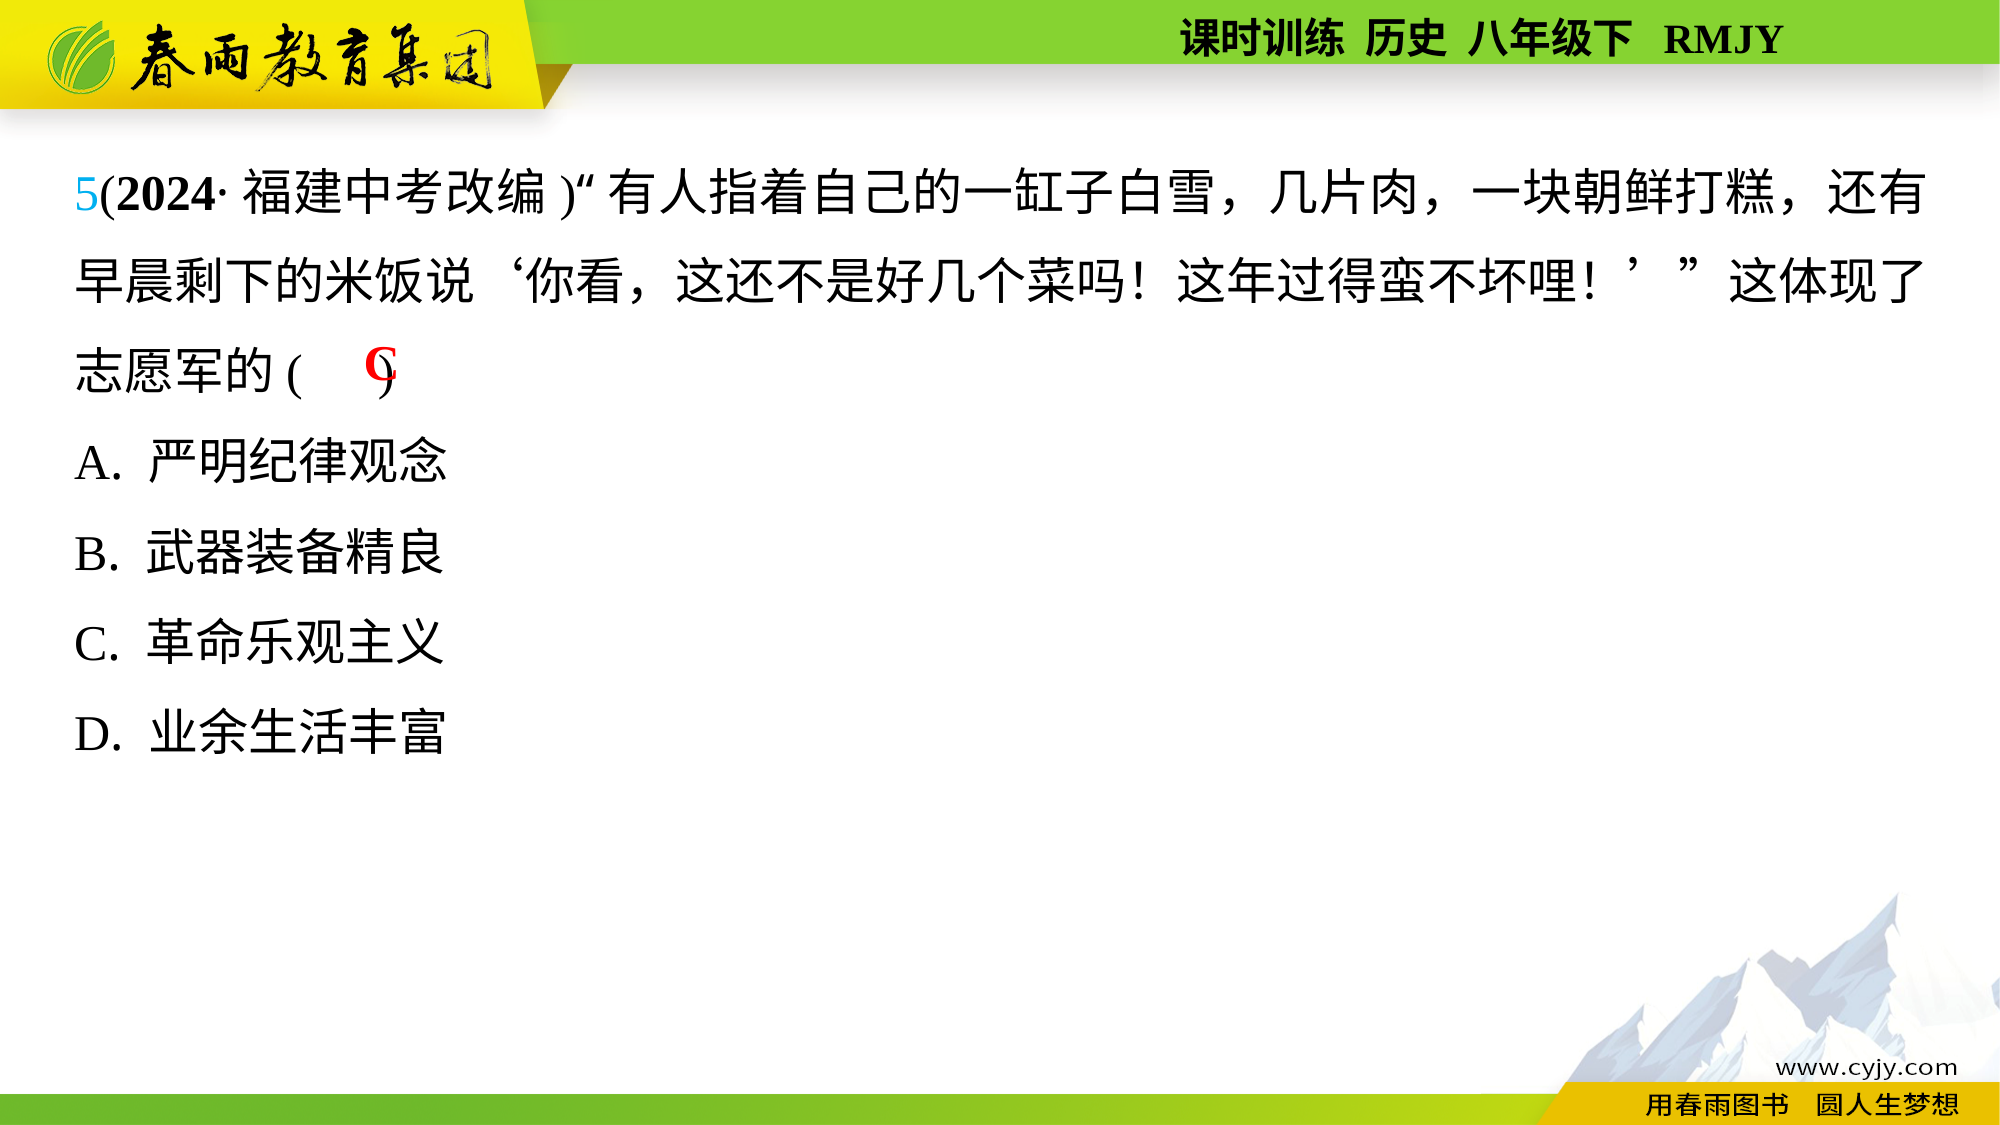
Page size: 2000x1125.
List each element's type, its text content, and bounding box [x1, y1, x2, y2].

list 5(2024·福建中考改编)“有人指着自己的一缸子白雪，几片肉，一块朝鲜打糕，还有早晨剩下的米饭说‘你看，这还不是好几个菜吗！这年过得蛮不坏哩！’”这体现了志愿军的( ) A. 严明纪律观念 B. 武器装备精良 C. 革命乐观主义 D. 业余生活丰富 [59, 122, 1944, 763]
text_box C [348, 323, 415, 398]
picture [0, 0, 2000, 1125]
